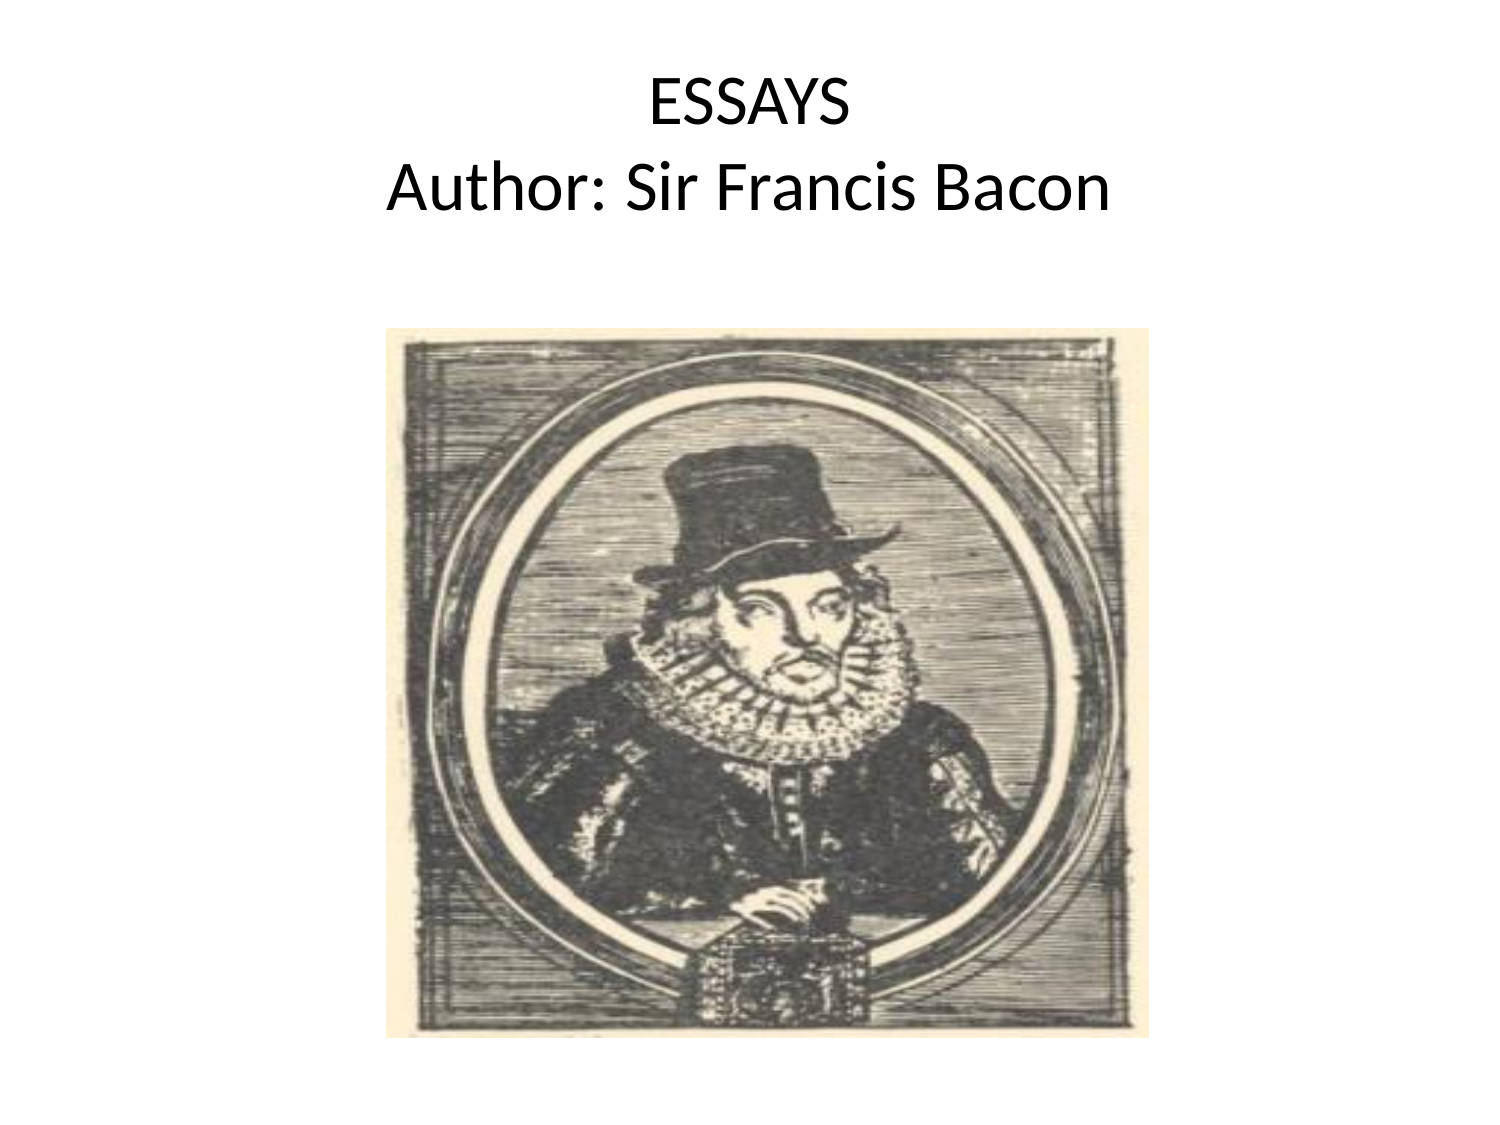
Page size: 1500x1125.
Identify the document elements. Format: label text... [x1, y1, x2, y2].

picture [386, 327, 1149, 1038]
title ESSAYS Author: Sir Francis Bacon [75, 45, 1425, 233]
